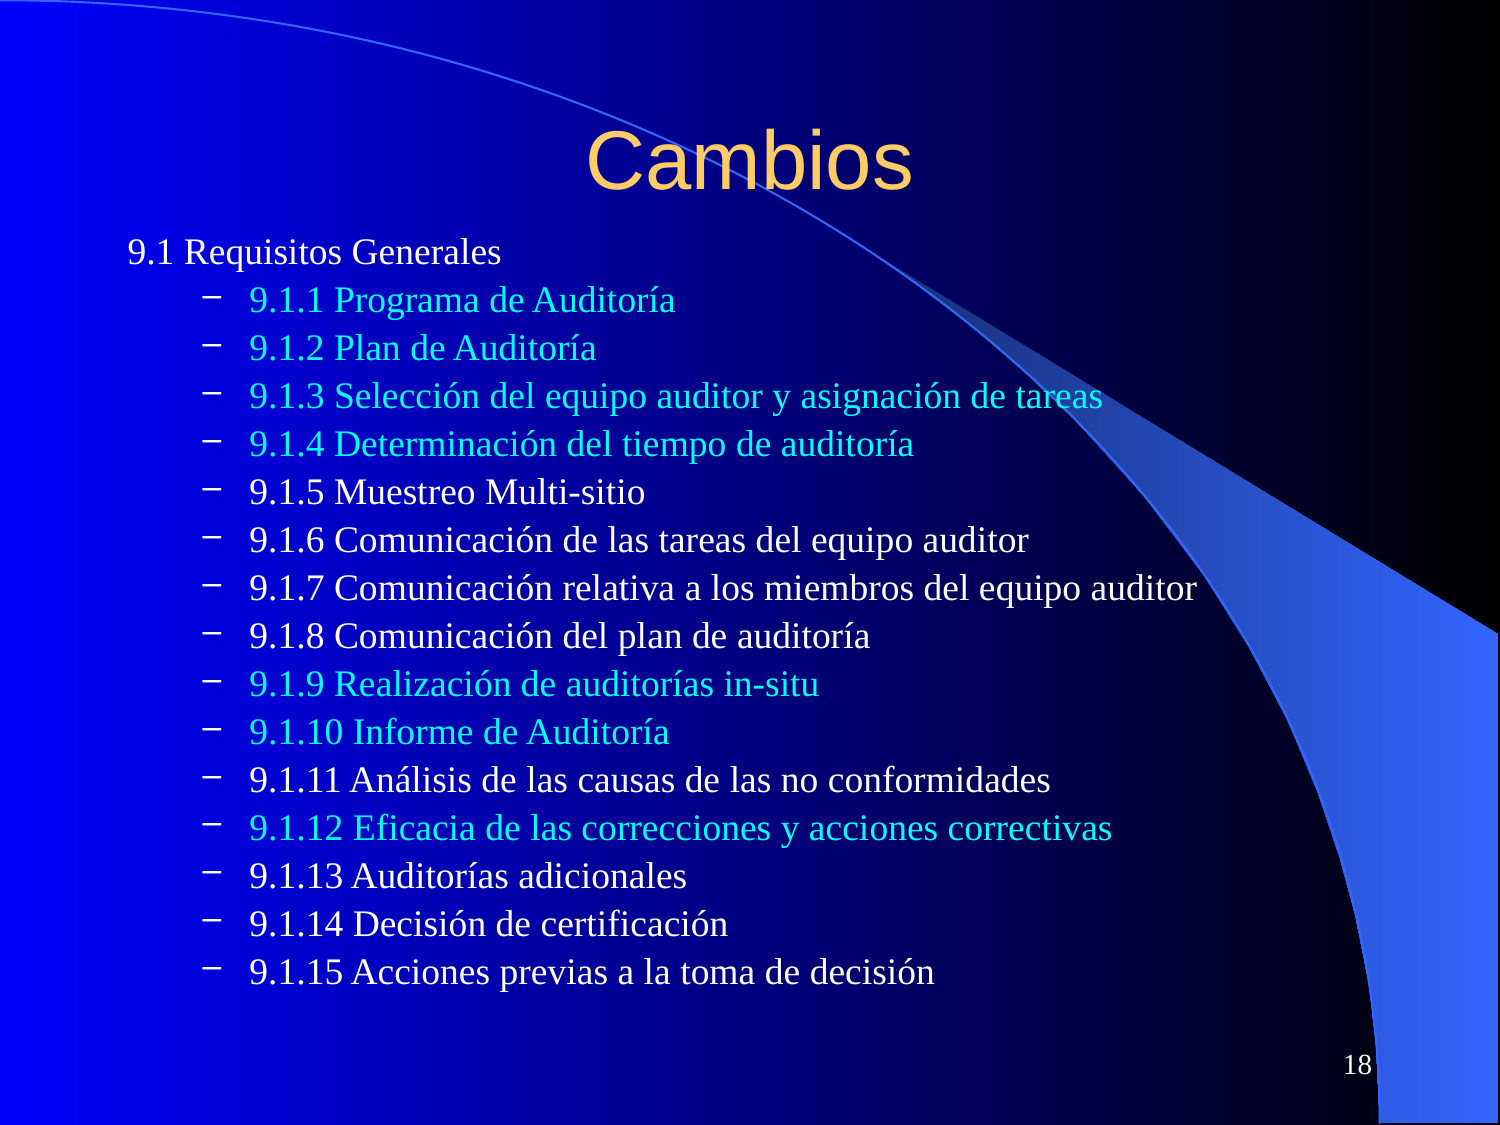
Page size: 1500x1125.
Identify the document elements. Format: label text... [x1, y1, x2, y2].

title Cambios [112, 99, 1388, 213]
slide_number 18 [1074, 1038, 1388, 1101]
list 9.1 Requisitos Generales 9.1.1 Programa de Auditoría 9.1.2 Plan de Auditoría 9.1.3 Selección del equipo auditor y asignación de tareas 9.1.4 Determinación del tiempo de auditoría 9.1.5 Muestreo Multi-sitio 9.1.6 Comunicación de las tareas del equipo auditor 9.1.7 Comunicación relativa a los miembros del equipo auditor 9.1.8 Comunicación del plan de auditoría 9.1.9 Realización de auditorías in-situ 9.1.10 Informe de Auditoría 9.1.11 Análisis de las causas de las no conformidades 9.1.12 Eficacia de las correcciones y acciones correctivas 9.1.13 Auditorías adicionales 9.1.14 Decisión de certificación 9.1.15 Acciones previas a la toma de decisión 9.2 initial audit and certification [112, 224, 1388, 1038]
